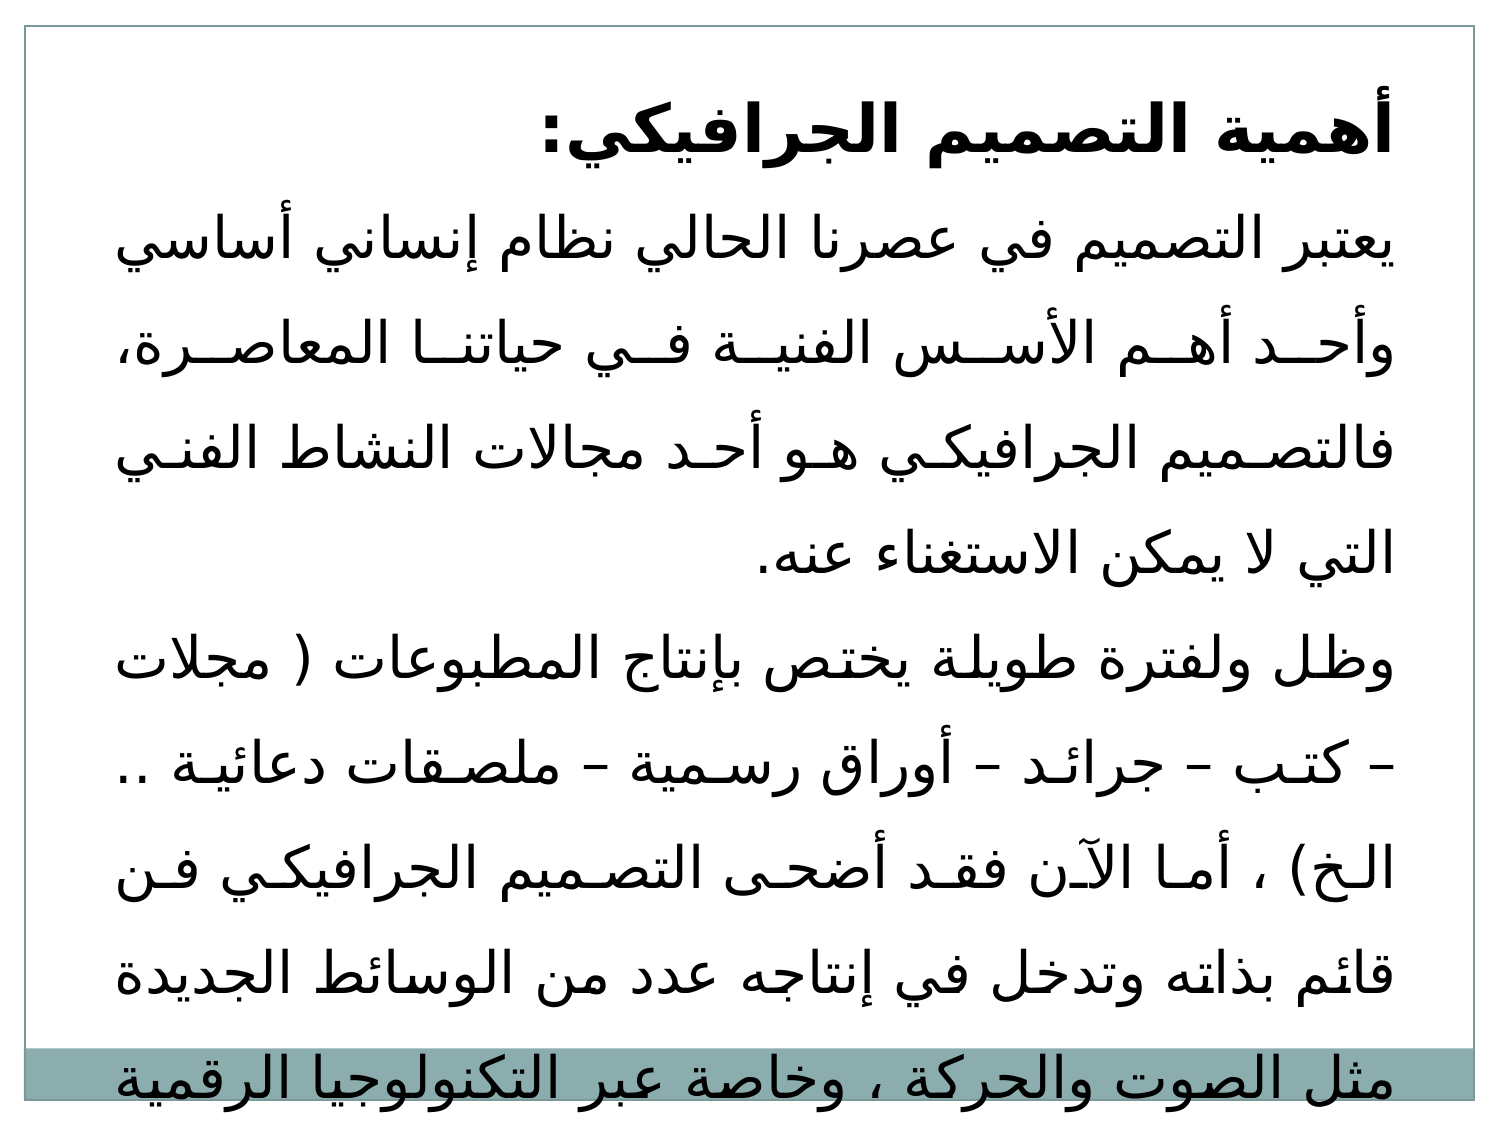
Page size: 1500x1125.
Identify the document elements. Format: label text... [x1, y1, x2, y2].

text_box أهمية التصميم الجرافيكي: يعتبر التصميم في عصرنا الحالي نظام إنساني أساسي وأحد أهم الأسس الفنية في حياتنا المعاصرة، فالتصميم الجرافيكي هو أحد مجالات النشاط الفني التي لا يمكن الاستغناء عنه. وظل ولفترة طويلة يختص بإنتاج المطبوعات ( مجلات – كتب – جرائد – أوراق رسمية – ملصقات دعائية .. الخ) ، أما الآن فقد أضحى التصميم الجرافيكي فن قائم بذاته وتدخل في إنتاجه عدد من الوسائط الجديدة مثل الصوت والحركة ، وخاصة عبر التكنولوجيا الرقمية الحديثة ، ودون الحاجة إلى طباعتها مثل صفحات الإنترنت وغيرها. [100, 78, 1412, 1125]
